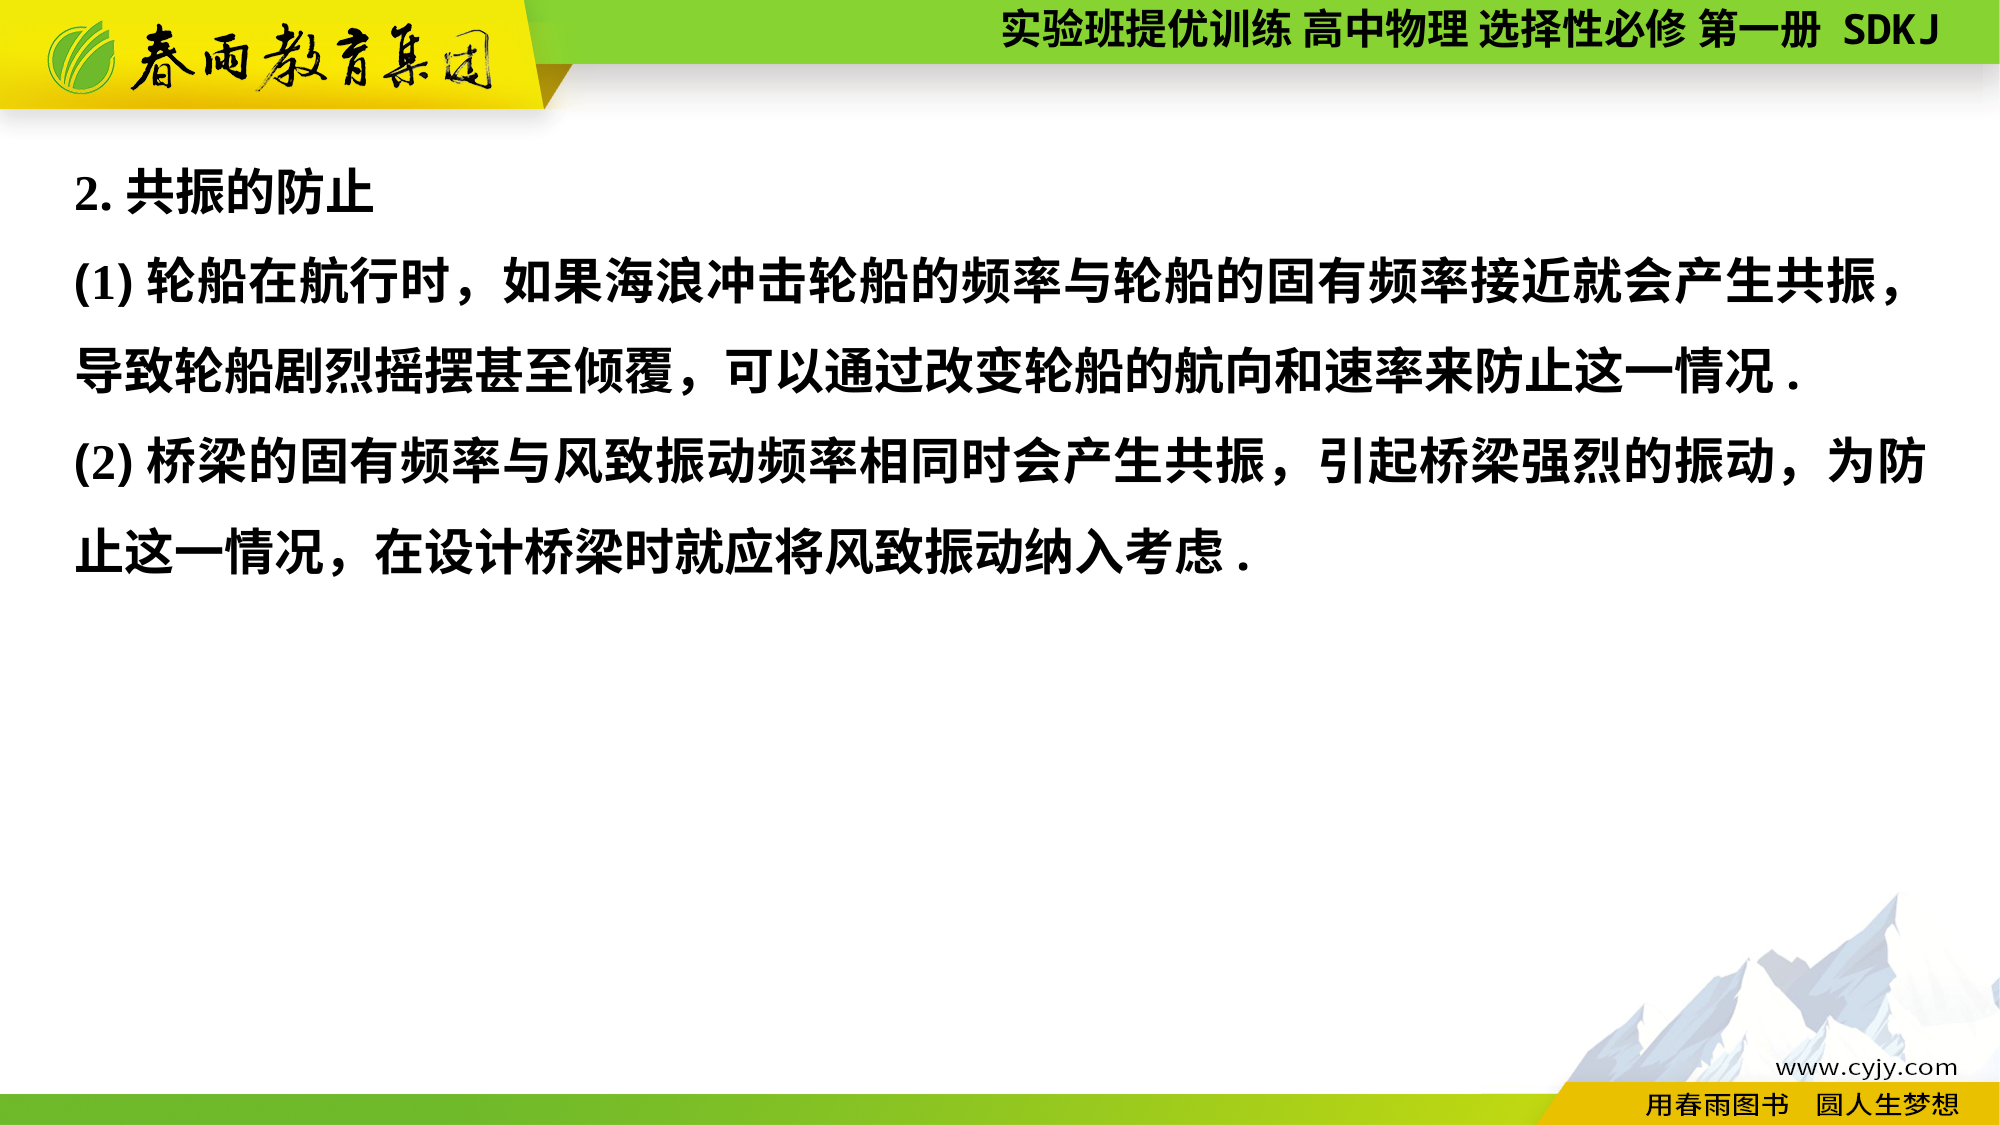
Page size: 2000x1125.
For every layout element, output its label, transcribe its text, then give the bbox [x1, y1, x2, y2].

picture [0, 0, 2000, 1125]
list 2.共振的防止 (1)轮船在航行时，如果海浪冲击轮船的频率与轮船的固有频率接近就会产生共振，导致轮船剧烈摇摆甚至倾覆，可以通过改变轮船的航向和速率来防止这一情况. (2)桥梁的固有频率与风致振动频率相同时会产生共振，引起桥梁强烈的振动，为防止这一情况，在设计桥梁时就应将风致振动纳入考虑. [59, 122, 1944, 592]
